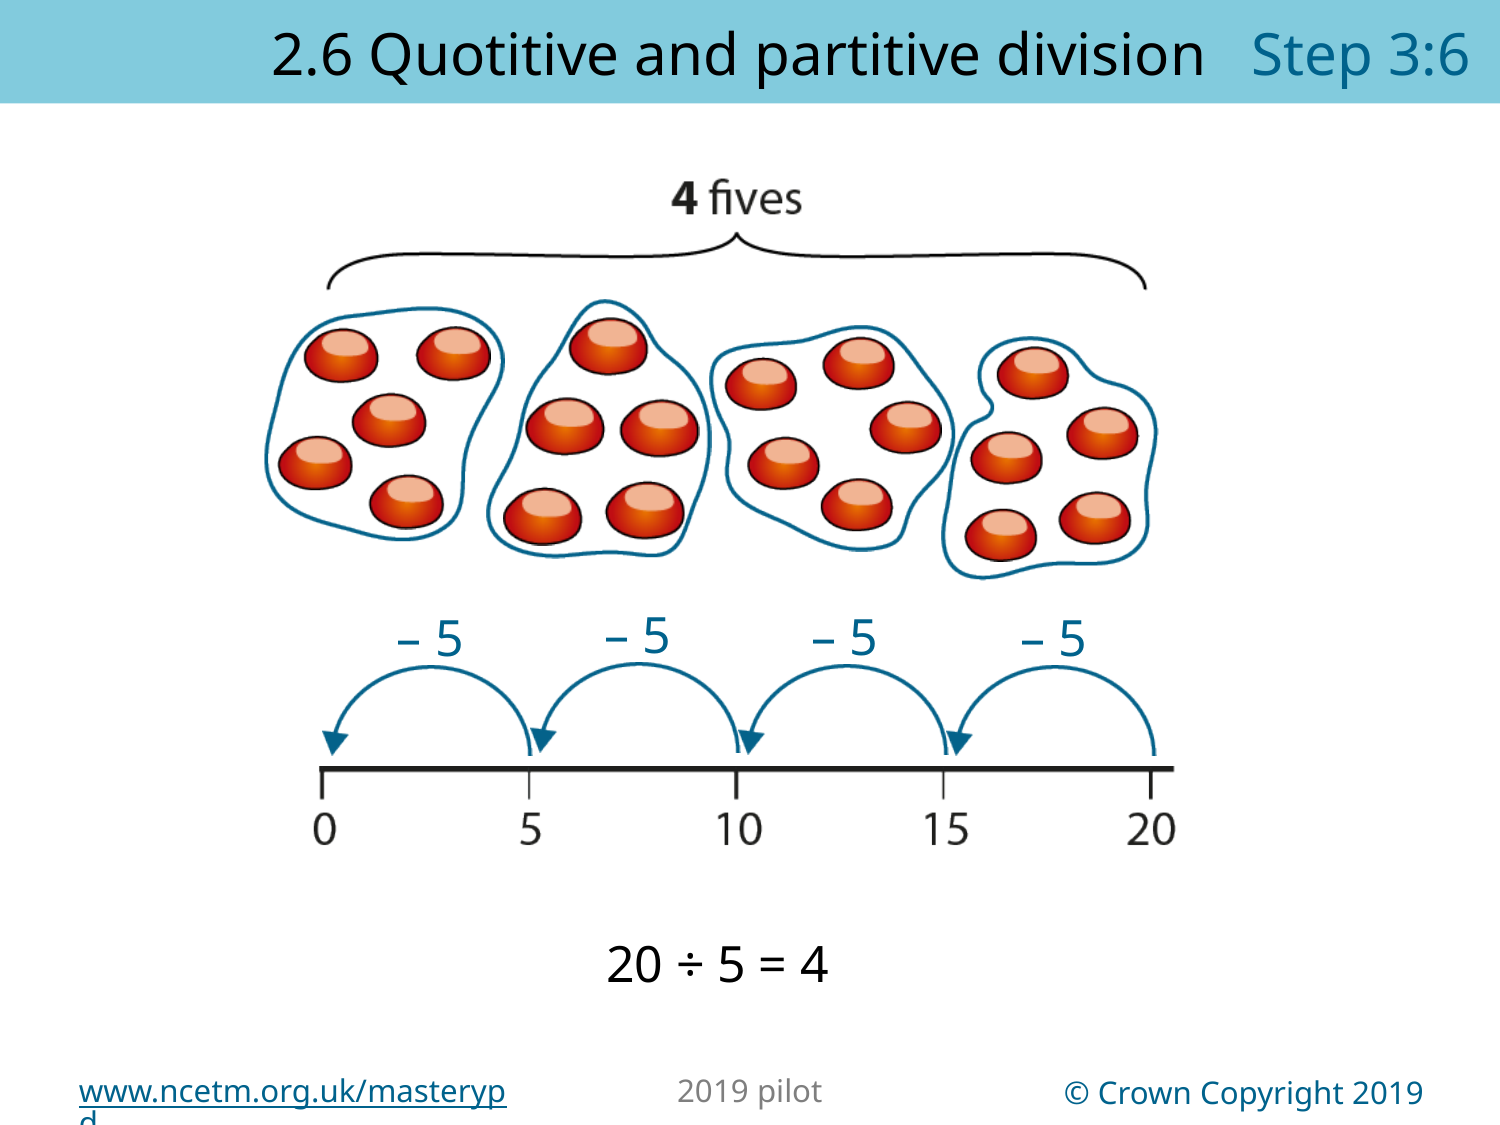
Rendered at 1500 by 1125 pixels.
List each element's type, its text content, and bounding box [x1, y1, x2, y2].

text_box – 5 [377, 598, 484, 663]
picture [851, 663, 1152, 757]
picture [1060, 665, 1157, 757]
picture [263, 171, 1284, 582]
list 2.6 Quotitive and partitive division Step 3:6 [0, 0, 1500, 104]
picture [644, 662, 944, 755]
picture [322, 664, 528, 756]
text_box – 5 [584, 596, 691, 660]
text_box 20 ÷ 5 = 4 [591, 924, 857, 1000]
picture [435, 662, 736, 756]
text_box – 5 [1000, 599, 1107, 663]
picture [310, 765, 1179, 860]
text_box – 5 [791, 597, 898, 662]
